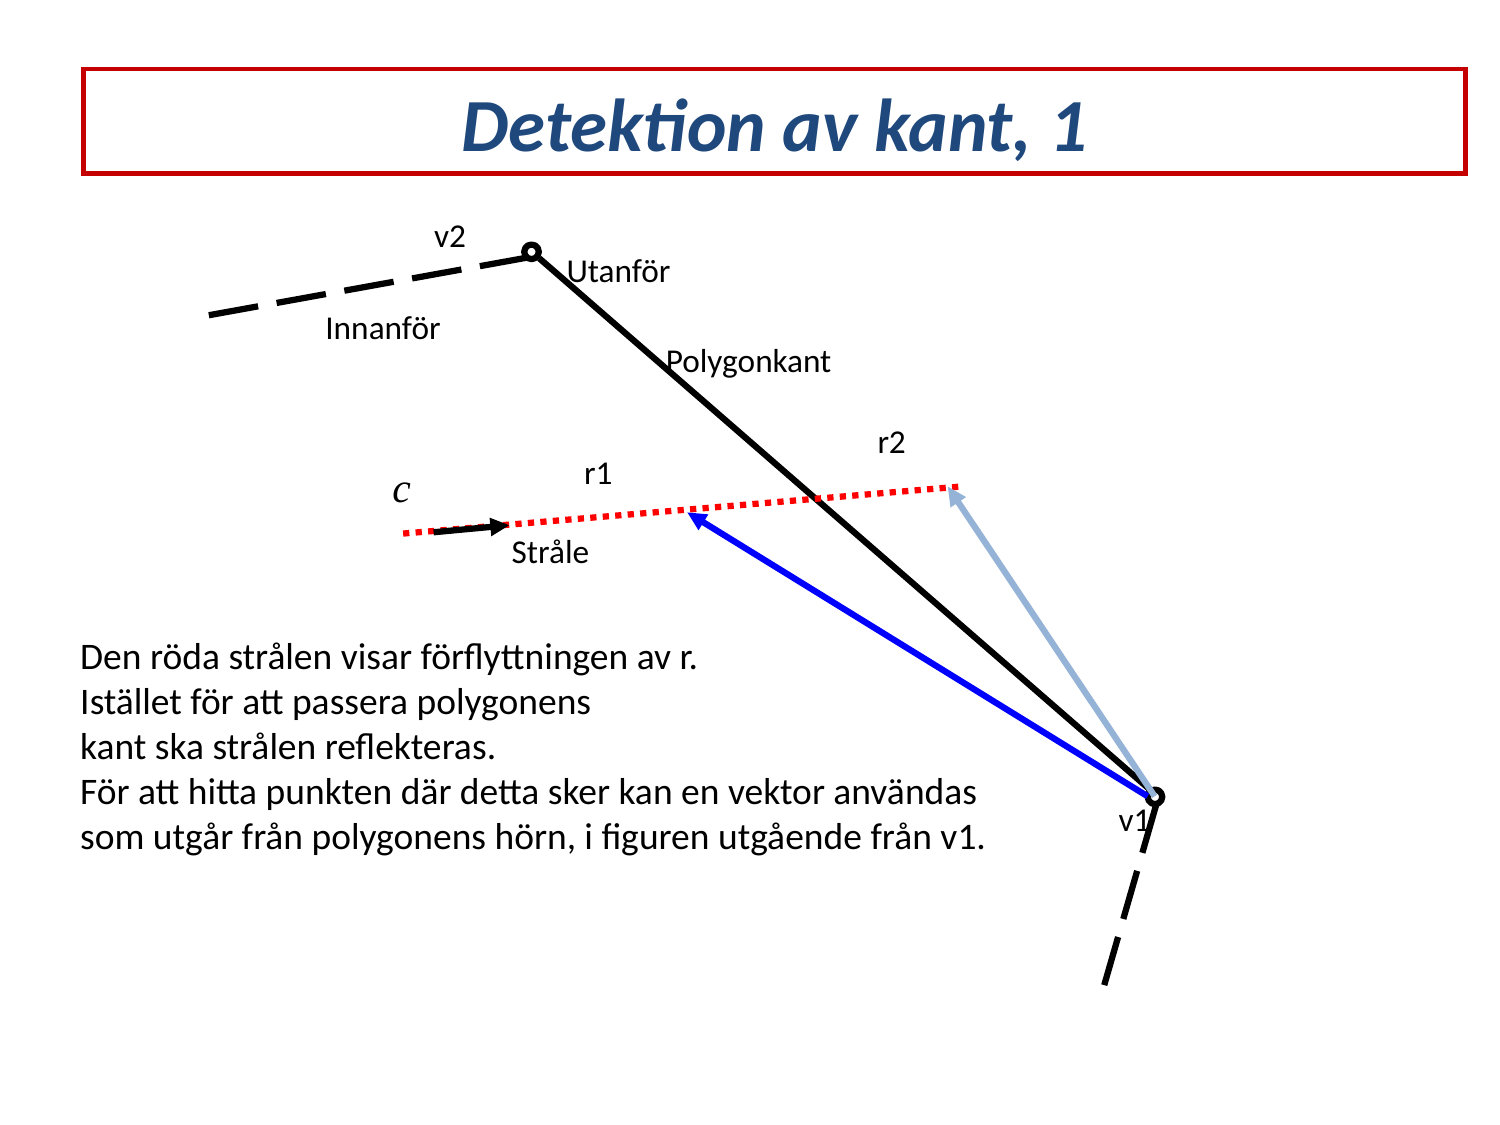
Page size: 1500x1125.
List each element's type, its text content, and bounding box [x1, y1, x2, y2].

list [58, 591, 738, 1068]
text_box [687, 512, 869, 624]
text_box c [377, 453, 539, 518]
text_box [349, 255, 519, 299]
text_box r1 [569, 443, 740, 498]
text_box r2 [862, 413, 1034, 468]
text_box Utanför [551, 242, 798, 297]
text_box v1 [1103, 791, 1278, 846]
text_box Polygonkant [651, 331, 960, 387]
text_box Detektion av kant, 1 [83, 69, 1466, 174]
text_box [433, 520, 510, 533]
text_box [864, 498, 895, 564]
text_box v2 [419, 207, 594, 262]
text_box Den röda strålen visar förflyttningen av r. Istället för att passera polygonens kant ska strålen reflekteras. För att hitta punkten där detta sker kan en vektor användas som utgår från polygonens hörn, i figuren utgående från v1. [65, 624, 1011, 865]
text_box [311, 354, 557, 576]
text_box [947, 486, 1155, 797]
text_box Innanför [310, 299, 568, 354]
text_box Stråle [496, 523, 717, 578]
